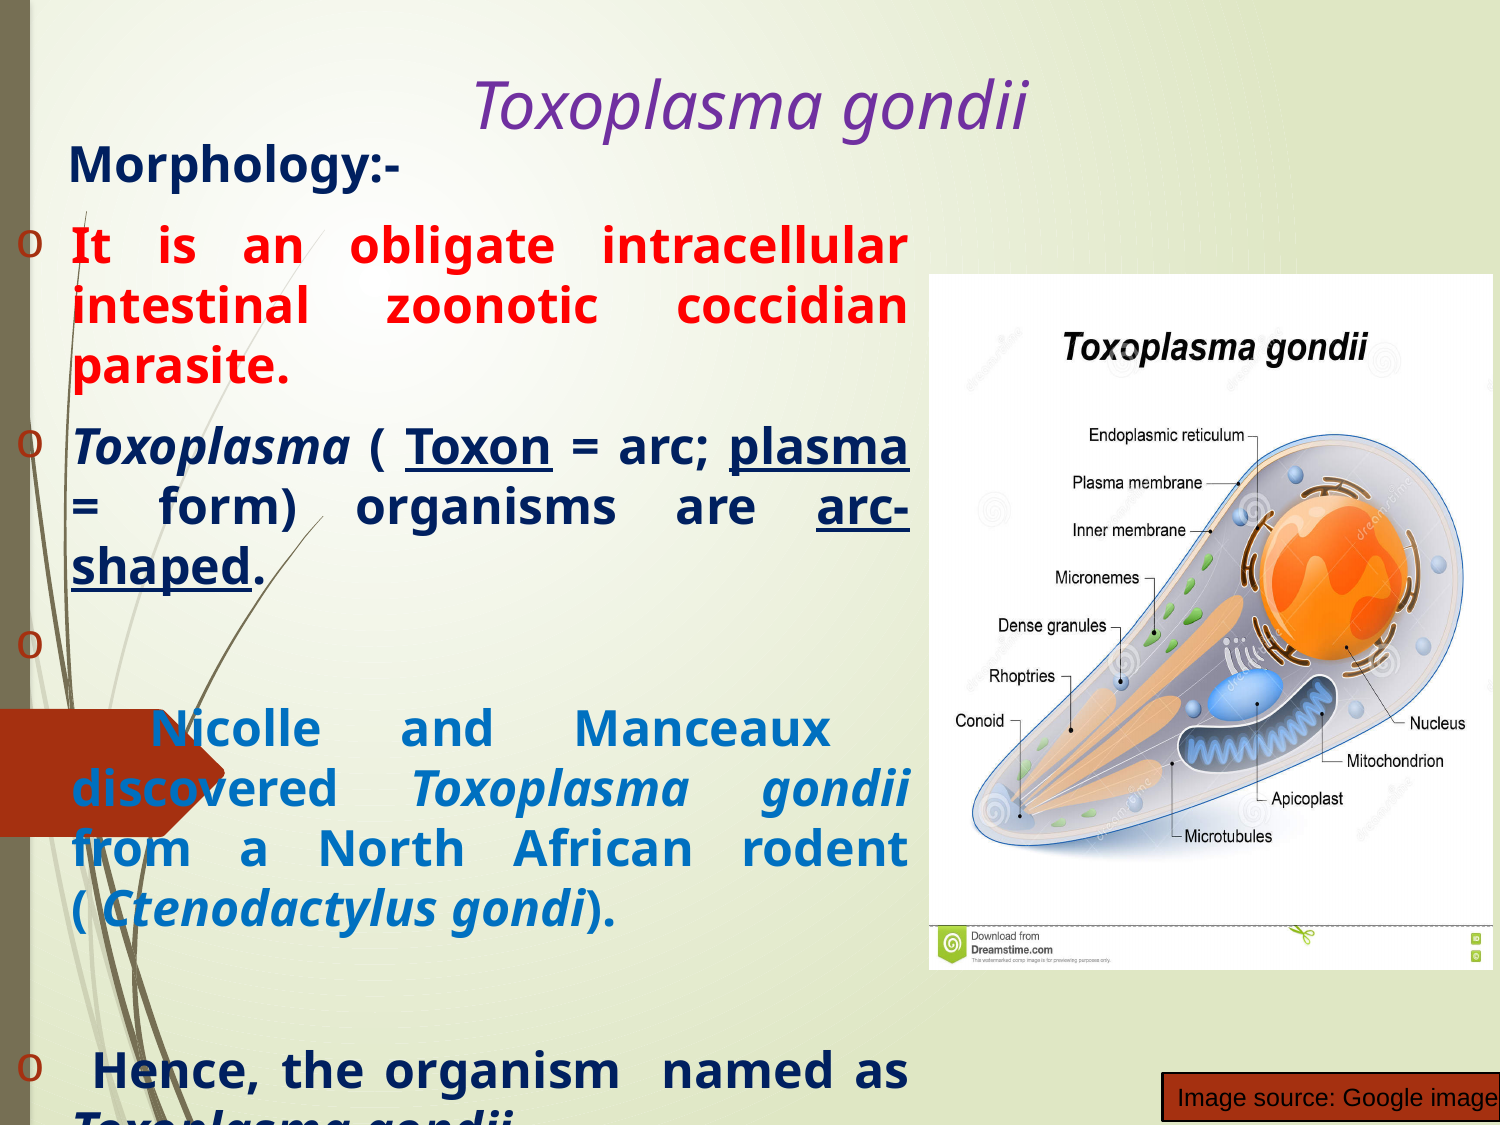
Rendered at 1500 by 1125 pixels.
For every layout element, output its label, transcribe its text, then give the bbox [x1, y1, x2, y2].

title Toxoplasma gondii [0, 0, 1500, 150]
picture [929, 274, 1493, 971]
text_box Image source: Google image [1162, 1072, 1500, 1121]
subtitle Morphology:- It is an obligate intracellular intestinal zoonotic coccidian parasite. Toxoplasma ( Toxon = arc; plasma = form) organisms are arc-shaped. Nicolle and Manceaux discovered Toxoplasma gondii from a North African rodent ( Ctenodactylus gondi). Hence, the organism named as Toxoplasma gondii [0, 125, 925, 1125]
